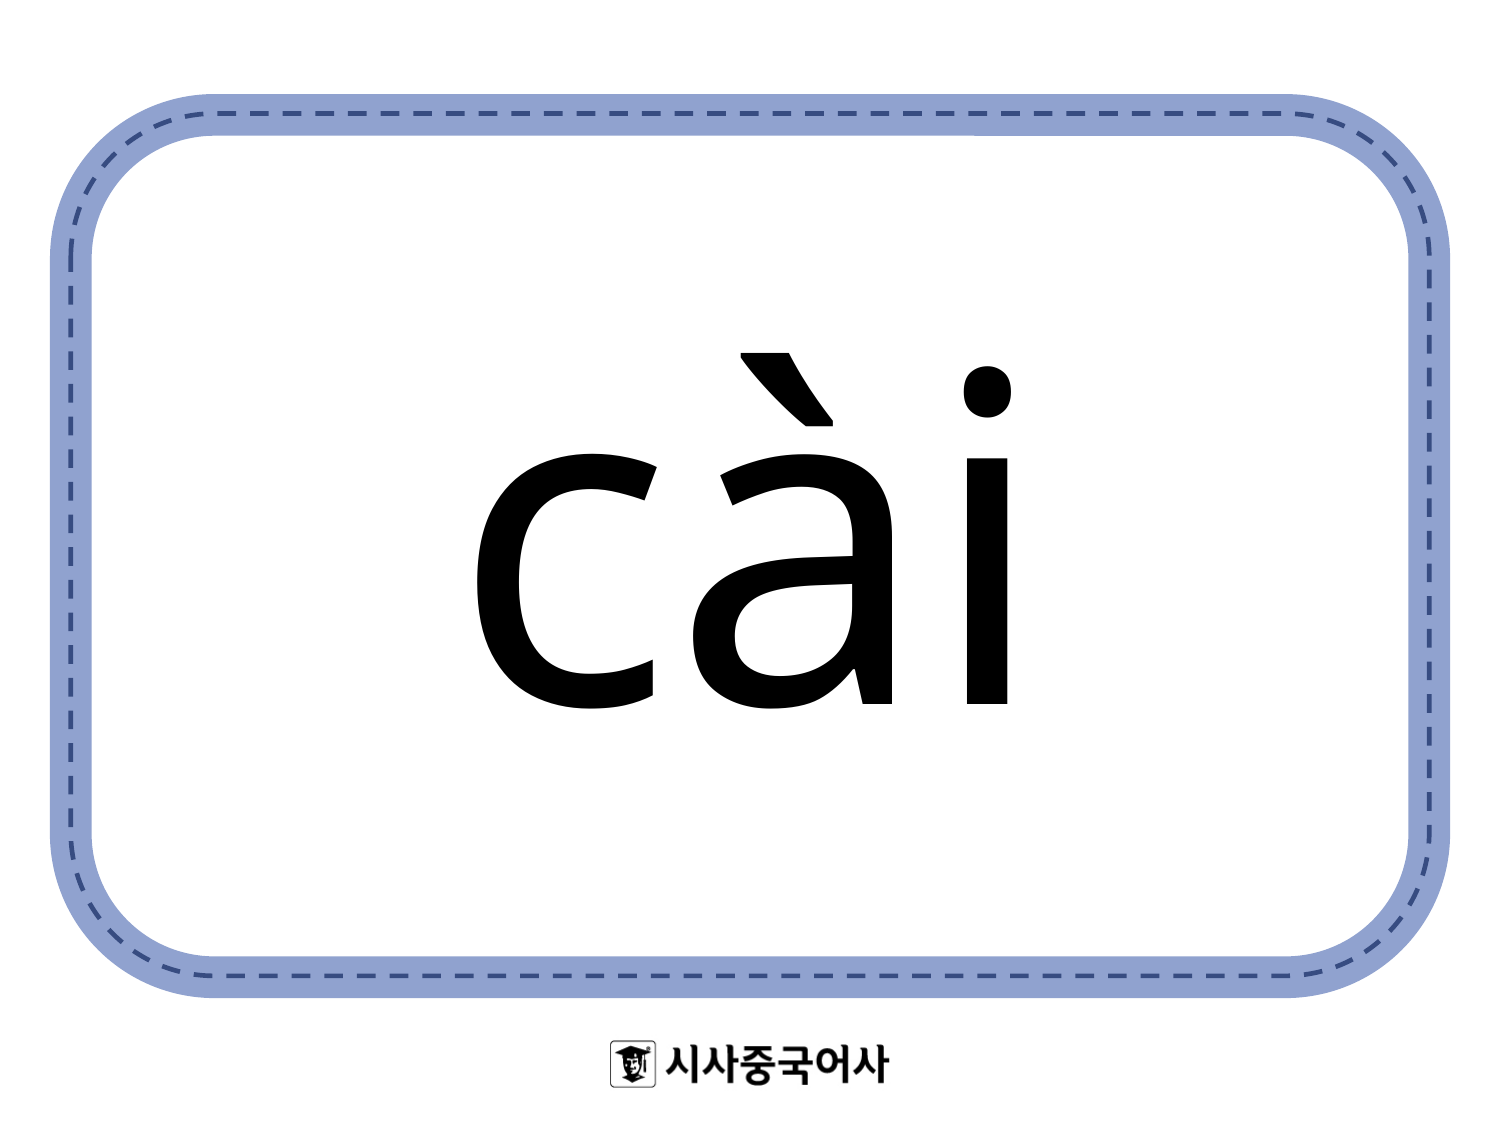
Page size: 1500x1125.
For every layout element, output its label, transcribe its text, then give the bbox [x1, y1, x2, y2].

picture [602, 1034, 898, 1094]
text_box cài [145, 189, 1354, 853]
